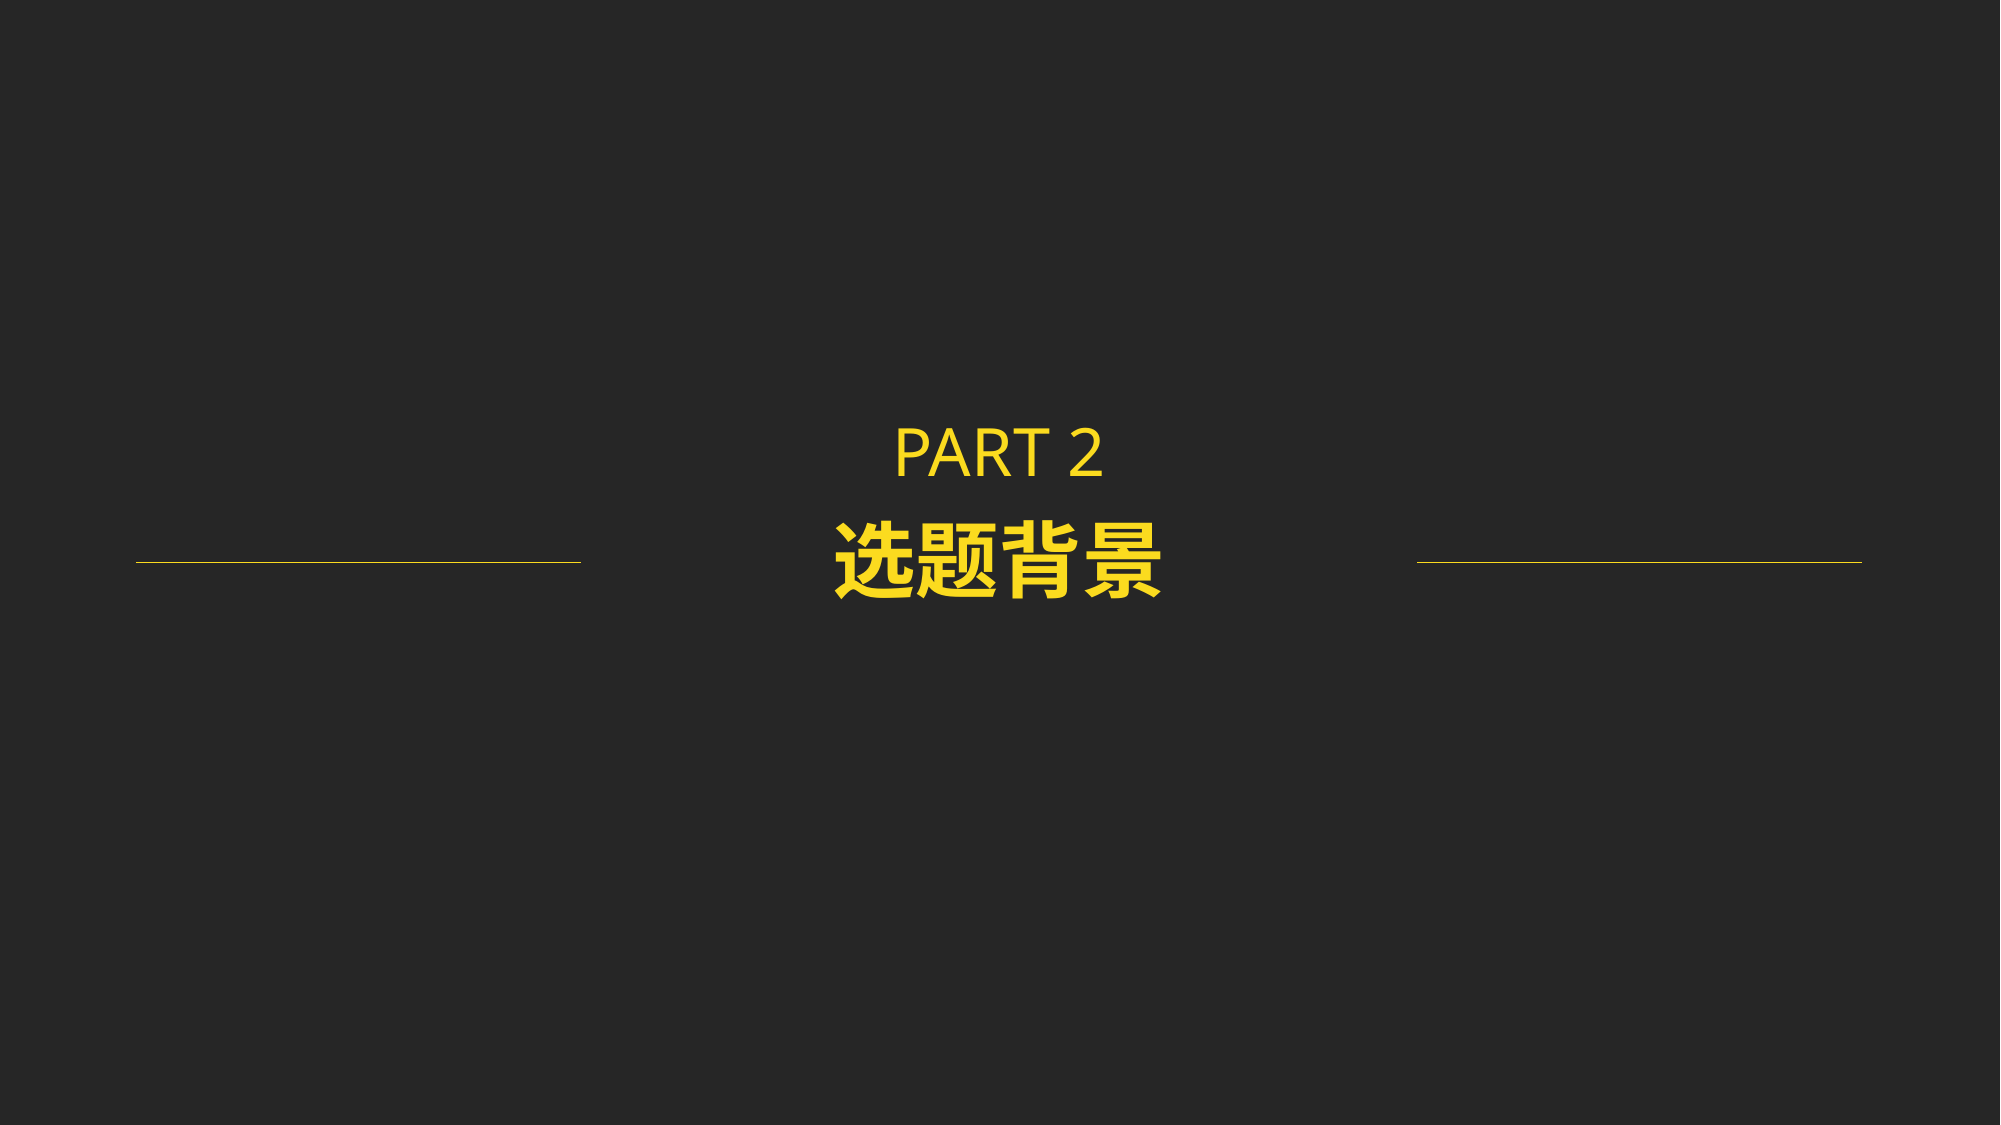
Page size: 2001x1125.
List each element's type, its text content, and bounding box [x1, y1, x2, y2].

list 选题背景 [580, 513, 1418, 613]
list PART 2 [580, 411, 1418, 513]
